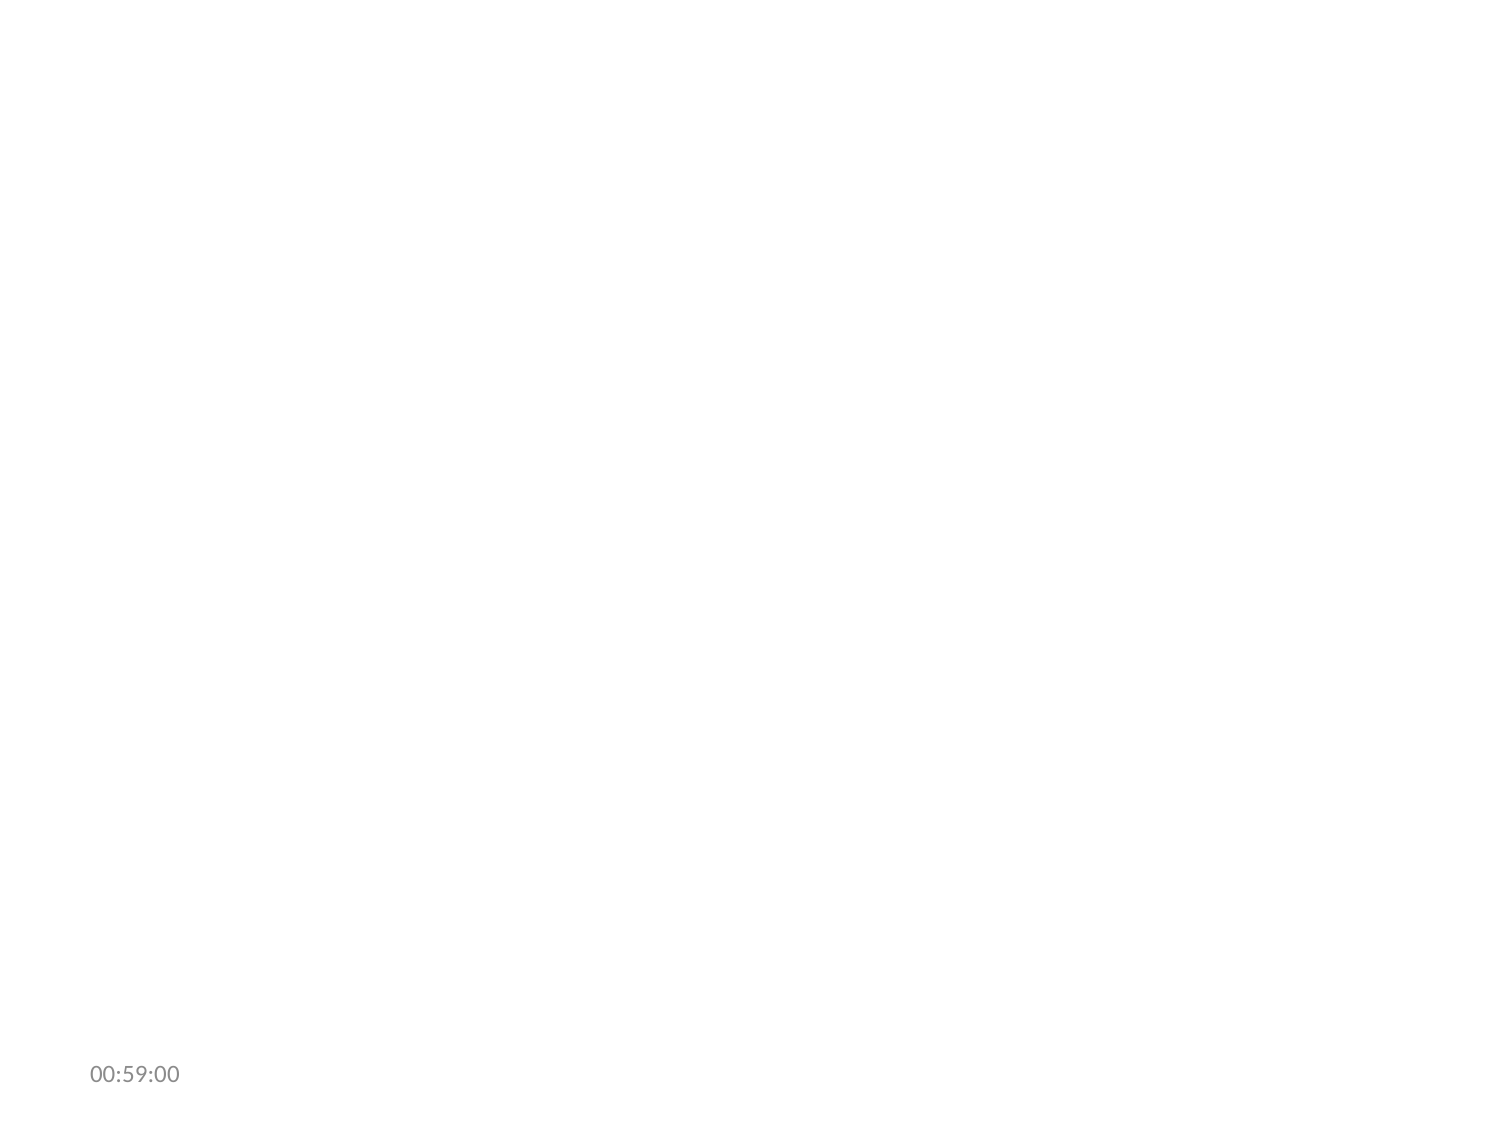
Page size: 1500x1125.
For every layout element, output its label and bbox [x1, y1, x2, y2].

slide_number [75, 1042, 425, 1103]
